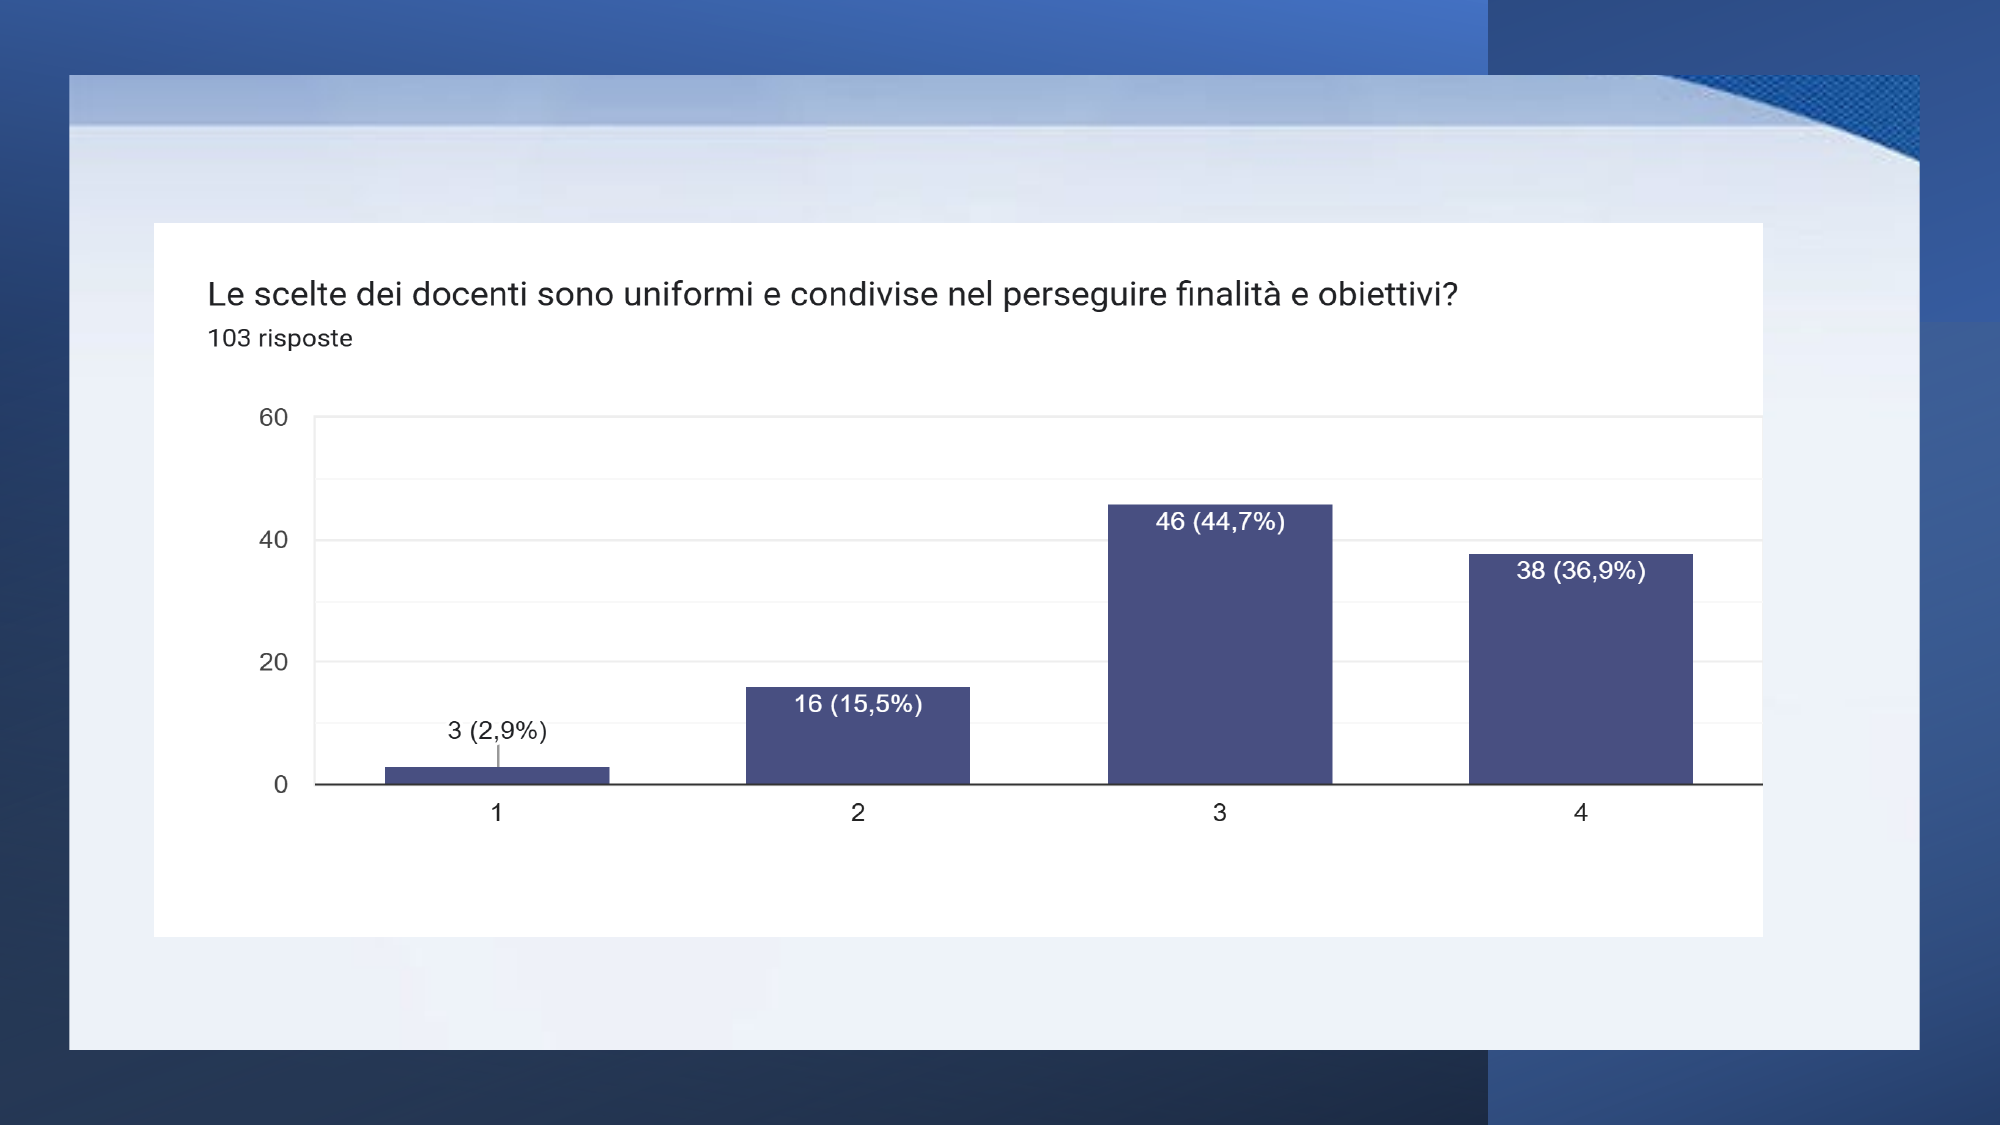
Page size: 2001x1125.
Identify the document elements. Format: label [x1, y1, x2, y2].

picture [69, 75, 1920, 1050]
text_box [0, 321, 2000, 1125]
text_box [0, 0, 1489, 321]
text_box [1489, 0, 2000, 321]
